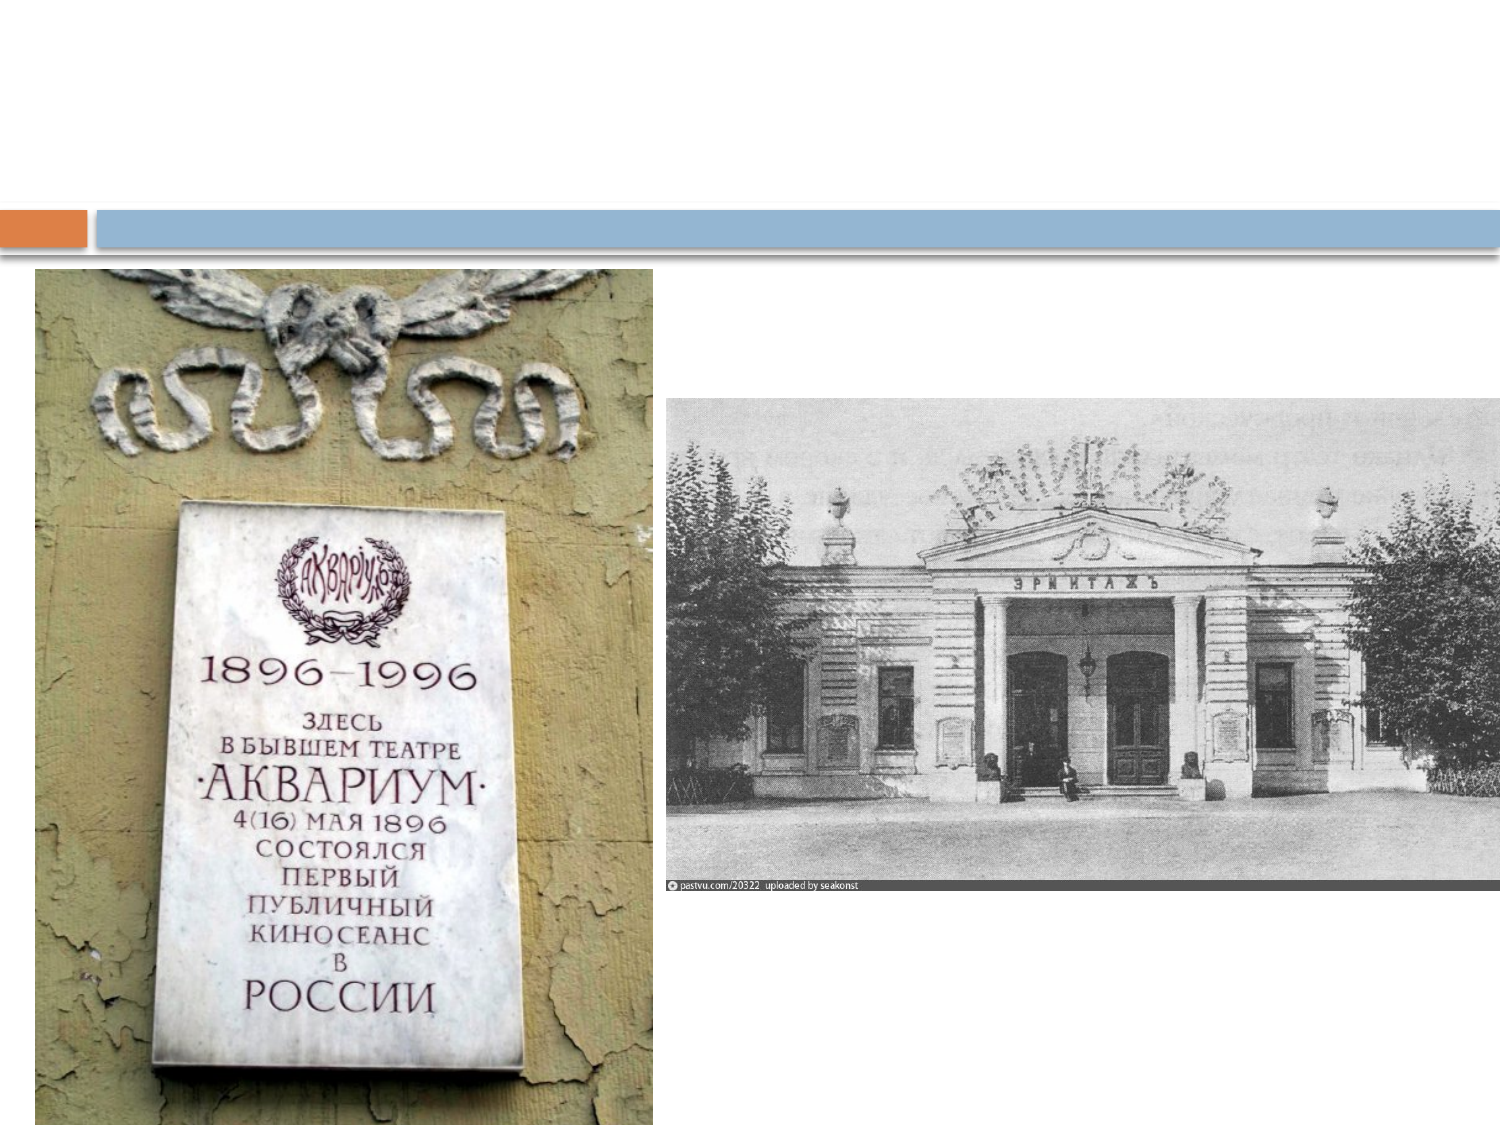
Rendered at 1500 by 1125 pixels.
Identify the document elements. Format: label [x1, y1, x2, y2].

picture [666, 398, 1500, 891]
picture [34, 269, 653, 1125]
